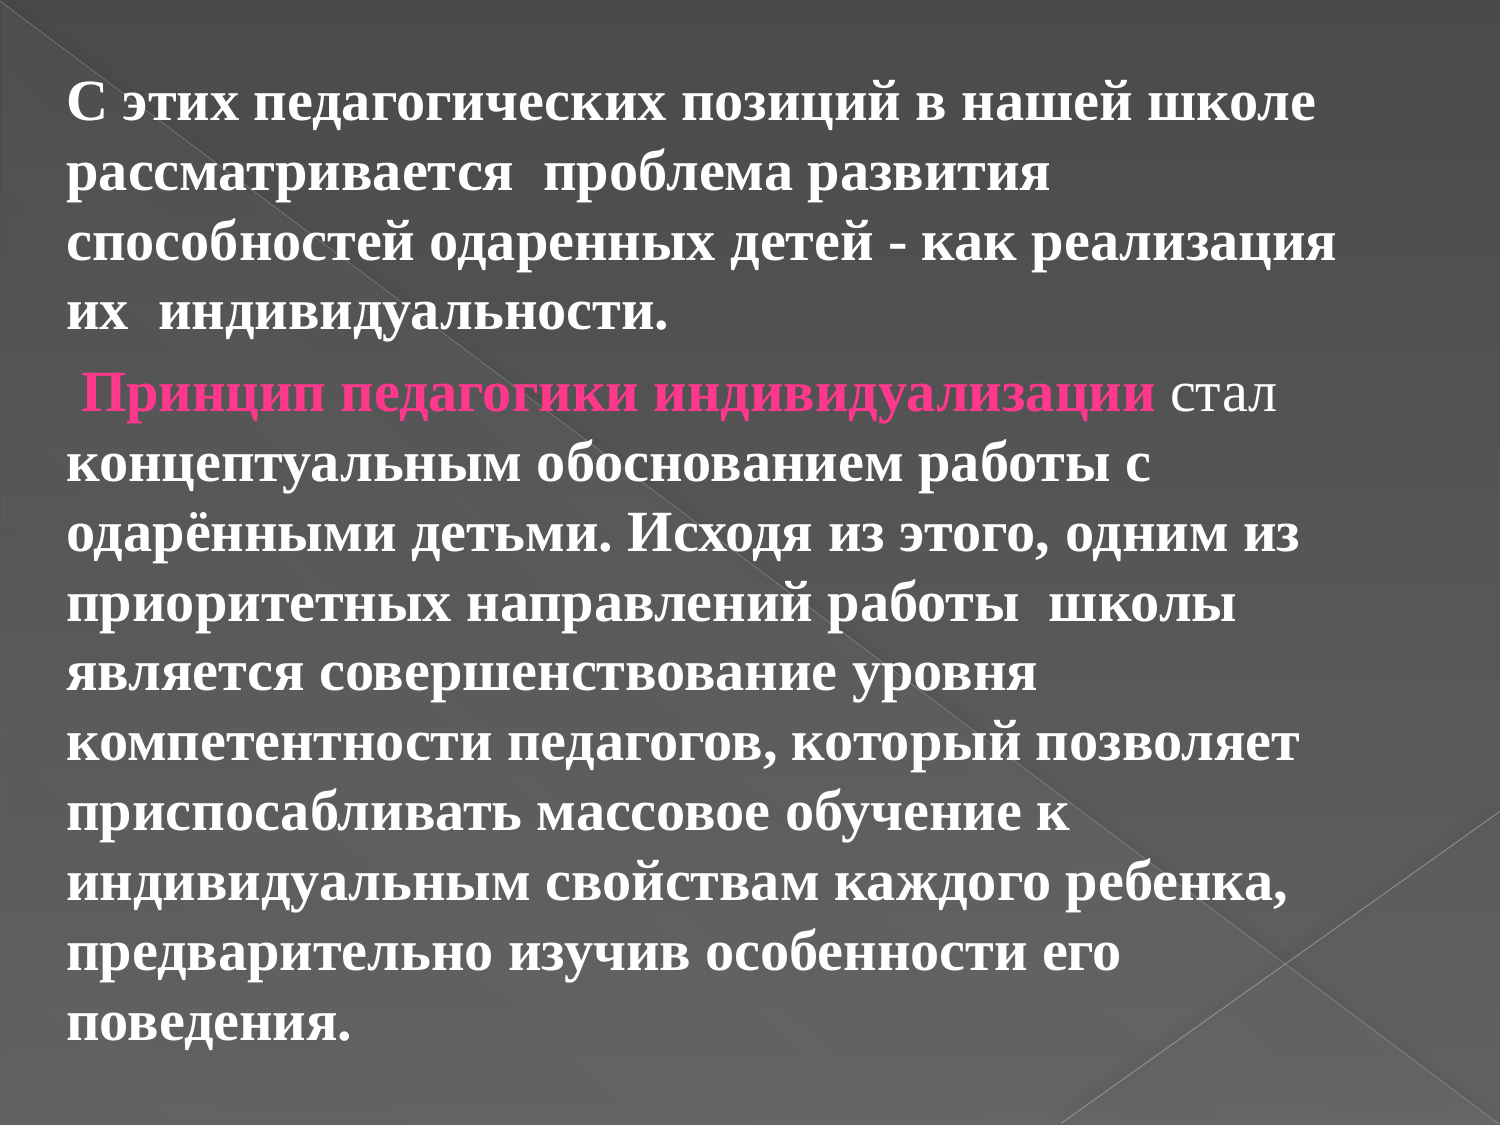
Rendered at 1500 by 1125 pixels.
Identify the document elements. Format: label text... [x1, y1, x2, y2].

list С этих педагогических позиций в нашей школе рассматривается проблема развития способностей одаренных детей - как реализация их индивидуальности. Принцип педагогики индивидуализации стал концептуальным обоснованием работы с одарёнными детьми. Исходя из этого, одним из приоритетных направлений работы школы является совершенствование уровня компетентности педагогов, который позволяет приспосабливать массовое обучение к индивидуальным свойствам каждого ребенка, предварительно изучив особенности его поведения. [41, 54, 1425, 1071]
